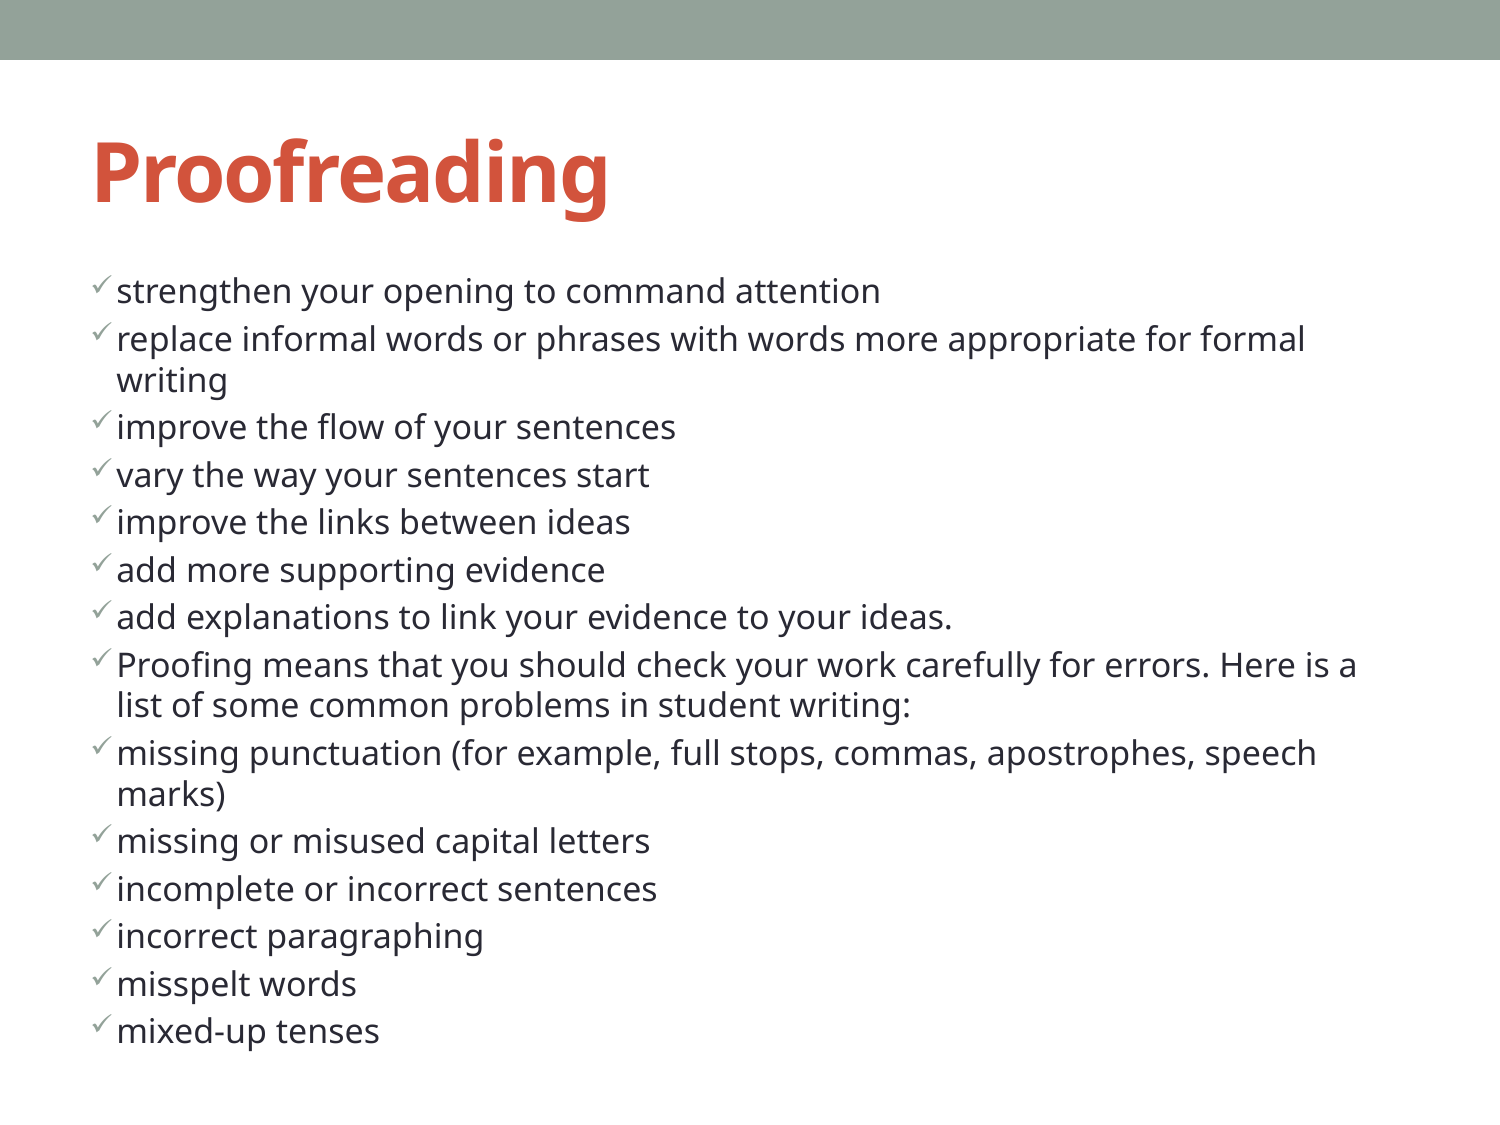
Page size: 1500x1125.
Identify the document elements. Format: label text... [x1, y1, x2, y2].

title Proofreading [75, 87, 1425, 250]
list strengthen your opening to command attention replace informal words or phrases with words more appropriate for formal writing improve the flow of your sentences vary the way your sentences start improve the links between ideas add more supporting evidence add explanations to link your evidence to your ideas. Proofing means that you should check your work carefully for errors. Here is a list of some common problems in student writing: missing punctuation (for example, full stops, commas, apostrophes, speech marks) missing or misused capital letters incomplete or incorrect sentences incorrect paragraphing misspelt words mixed-up tenses [75, 262, 1425, 1063]
